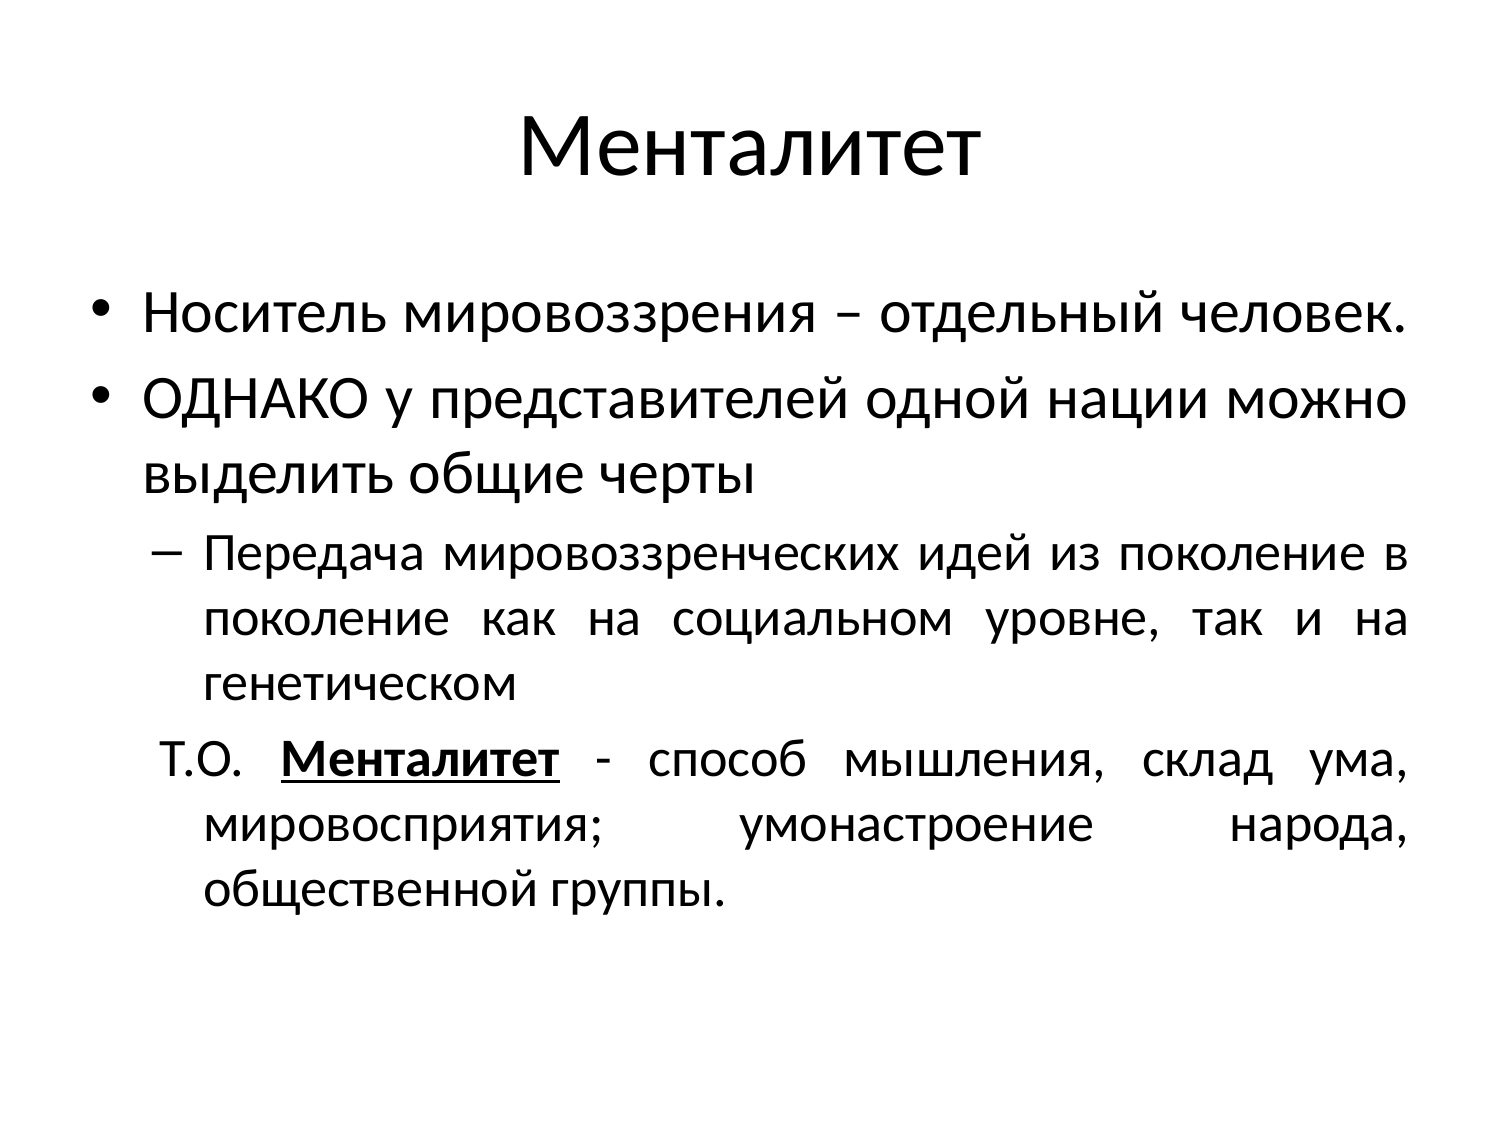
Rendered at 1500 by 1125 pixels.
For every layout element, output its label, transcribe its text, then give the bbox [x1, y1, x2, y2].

title Менталитет [75, 45, 1425, 233]
list Носитель мировоззрения – отдельный человек. ОДНАКО у представителей одной нации можно выделить общие черты Передача мировоззренческих идей из поколение в поколение как на социальном уровне, так и на генетическом Т.О. Менталитет - способ мышления, склад ума, мировосприятия; умонастроение народа, общественной группы. [75, 262, 1425, 1005]
